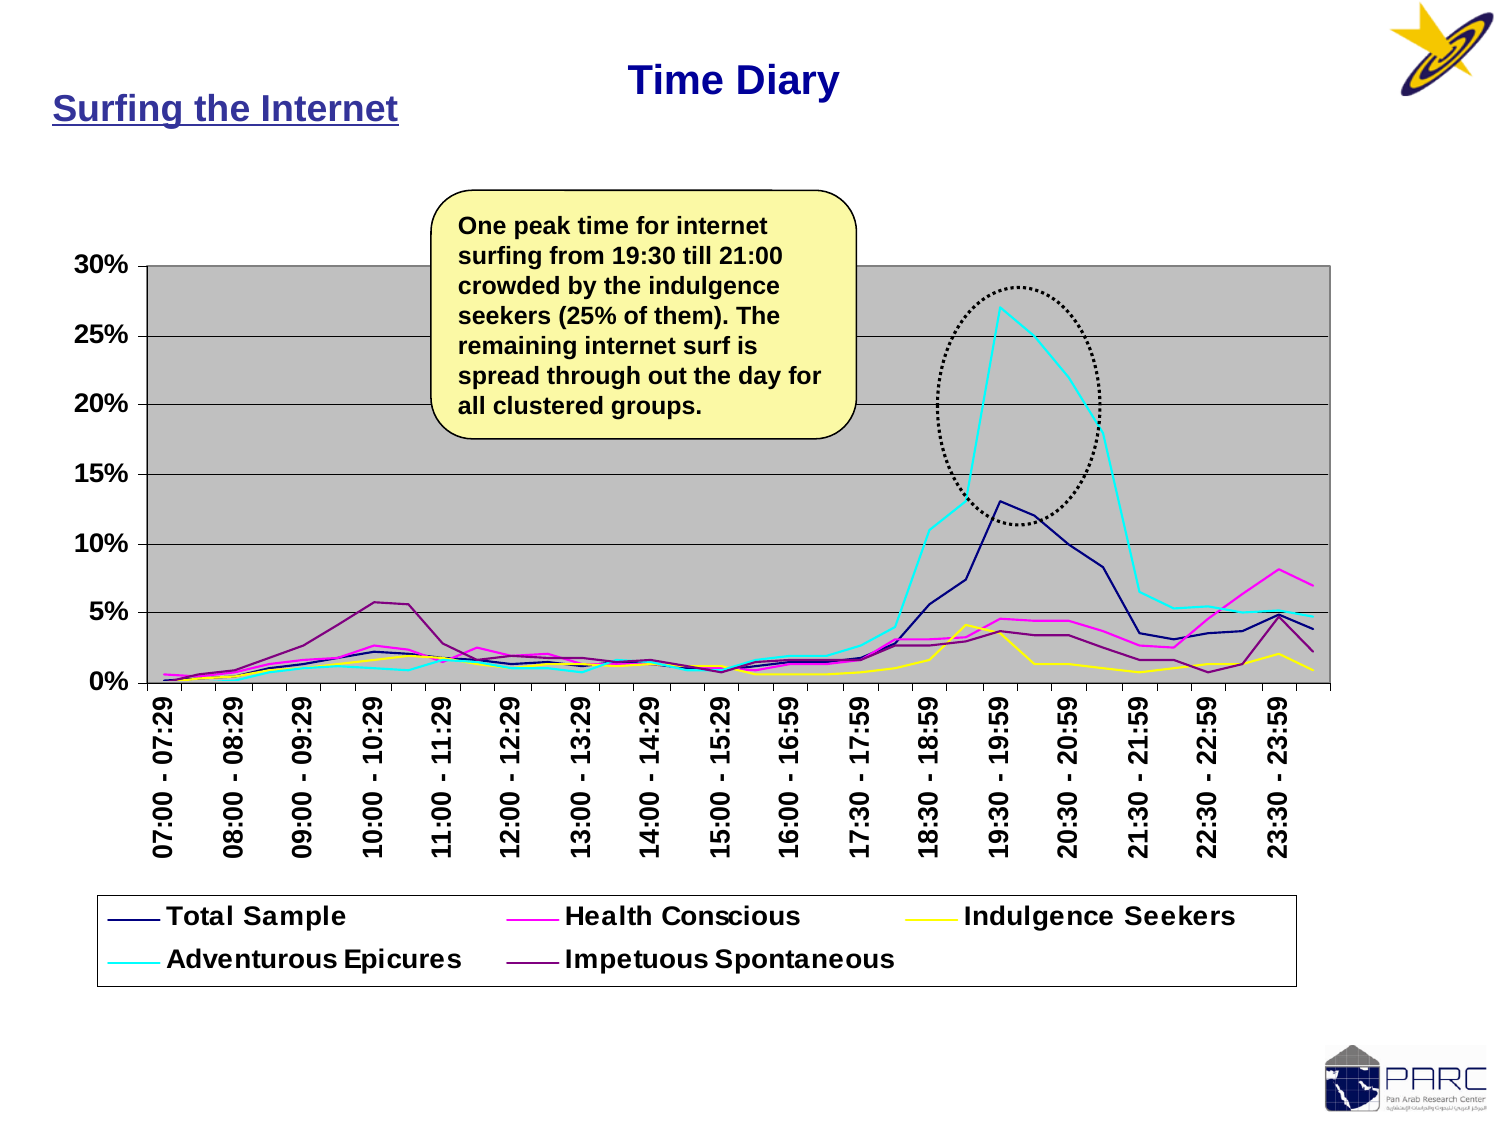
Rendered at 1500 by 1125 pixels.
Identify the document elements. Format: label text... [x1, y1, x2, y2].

picture [1320, 1045, 1494, 1118]
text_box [37, 212, 1363, 1005]
text_box Time Diary [112, 5, 1356, 150]
picture [1385, 0, 1498, 100]
text_box One peak time for internet surfing from 19:30 till 21:00 crowded by the indulgence seekers (25% of them). The remaining internet surf is spread through out the day for all clustered groups. [437, 190, 851, 210]
text_box Surfing the Internet [37, 77, 488, 137]
